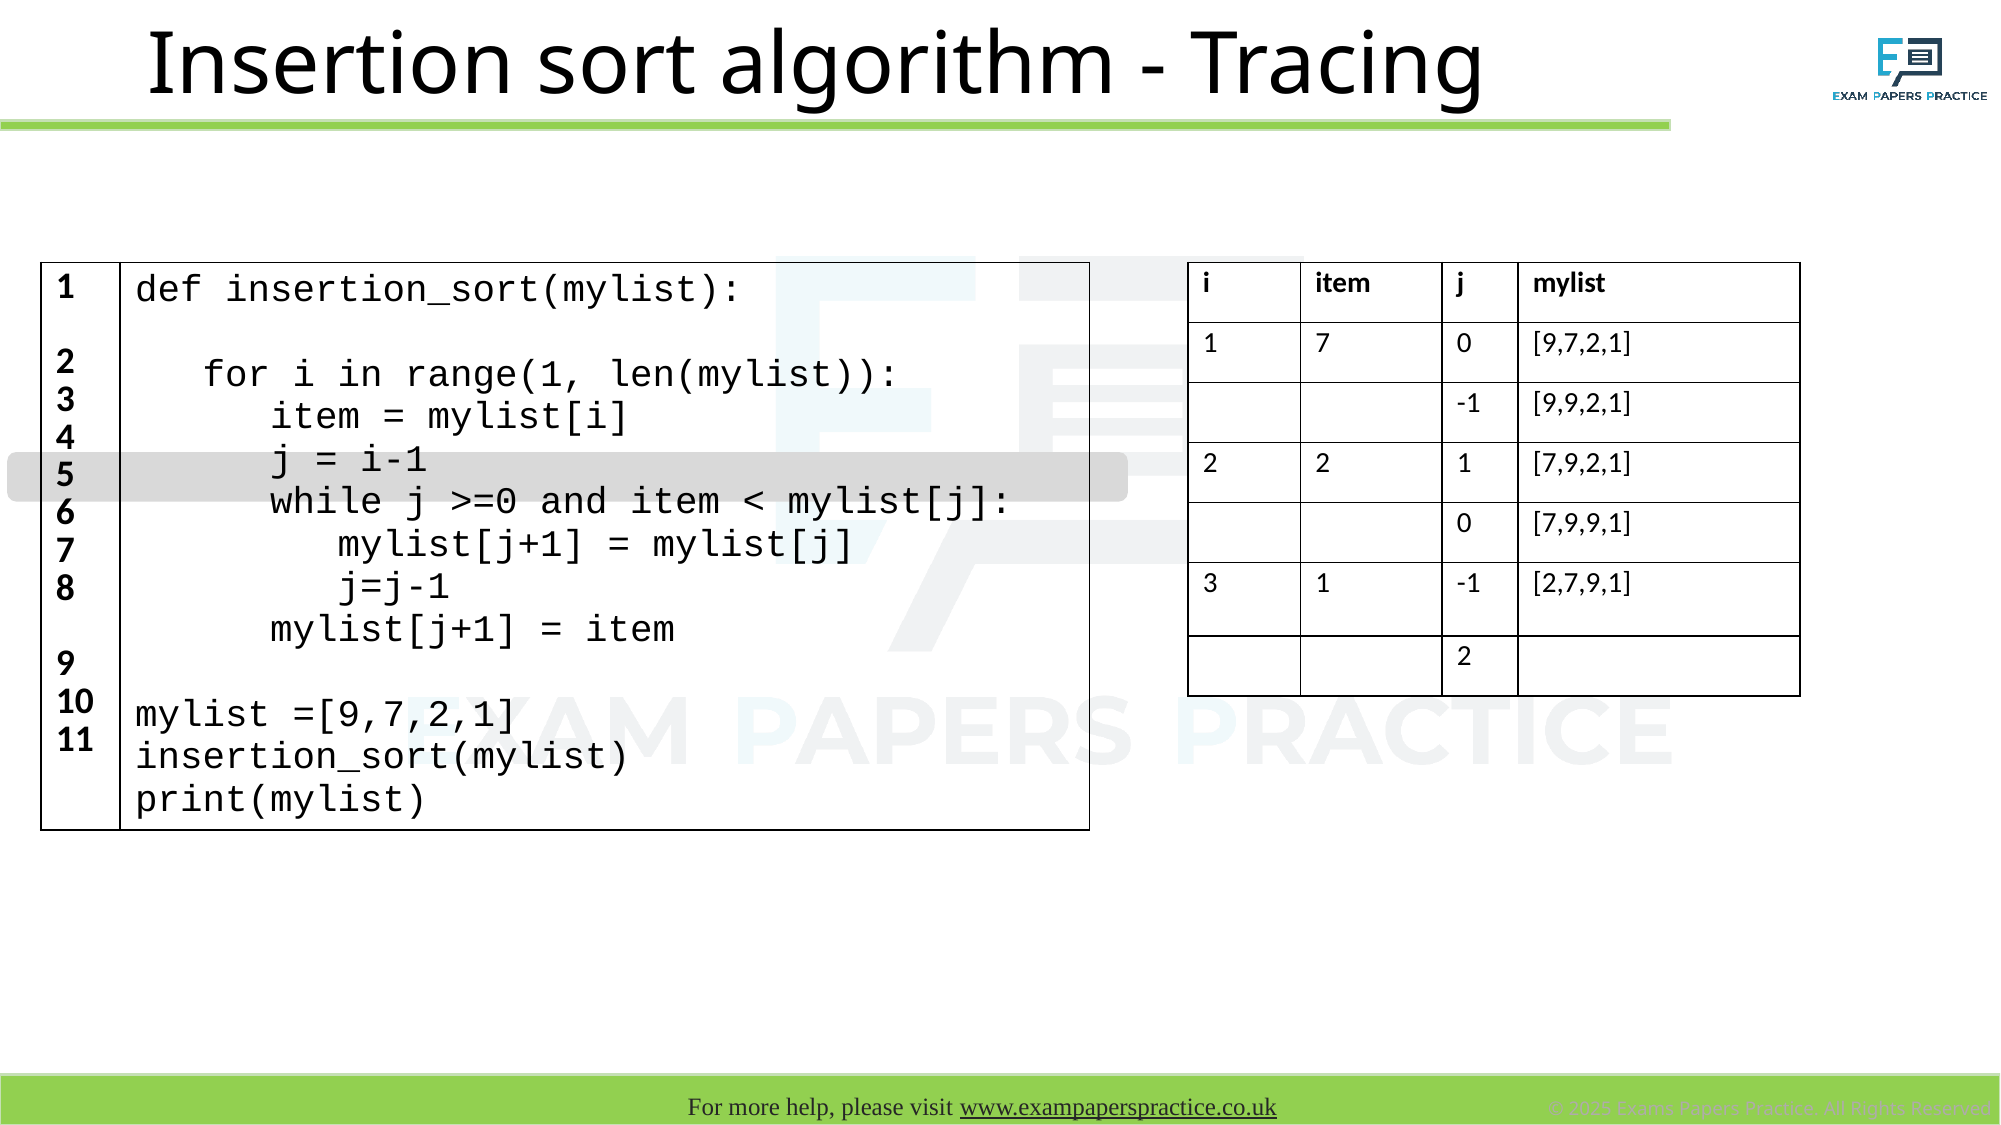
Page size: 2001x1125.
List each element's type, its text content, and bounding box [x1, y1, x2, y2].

table_cell [9,7,2,1] [1519, 323, 1799, 382]
table_cell 3 [1189, 563, 1300, 635]
text_box [7, 452, 40, 502]
table_cell [7,9,9,1] [1519, 503, 1799, 562]
table_cell [1301, 637, 1441, 695]
table_cell 1 [1189, 323, 1300, 382]
table_cell [1301, 383, 1441, 442]
table_header item [1301, 263, 1441, 322]
table_header mylist [1519, 263, 1799, 322]
table_cell 0 [1443, 323, 1517, 382]
table_cell 1 [1443, 443, 1517, 502]
table_cell 0 [1443, 503, 1517, 562]
table_cell -1 [1443, 563, 1517, 635]
table_header def insertion_sort(mylist): for i in range(1, len(mylist)): item = mylist[i] j = i-1 while j >=0 and item < mylist[j]: mylist[j+1] = mylist[j] j=j-1 mylist[j+1] = item mylist =[9,7,2,1] insertion_sort(mylist) print(mylist) [121, 263, 1089, 829]
table_cell 2 [1301, 443, 1441, 502]
table_header i [1189, 263, 1300, 322]
table_cell 2 [1189, 443, 1300, 502]
table_cell 1 [1301, 563, 1441, 635]
title Insertion sort algorithm - Tracing [132, 11, 1858, 121]
text_box [1090, 452, 1128, 502]
table_cell [1301, 503, 1441, 562]
table_header j [1443, 263, 1517, 322]
table_cell -1 [1443, 383, 1517, 442]
table_cell 2 [1443, 637, 1517, 695]
table_cell [2,7,9,1] [1519, 563, 1799, 635]
table_cell [1189, 503, 1300, 562]
table_header 1 2 3 4 5 6 7 8 9 10 11 [42, 263, 119, 829]
table_cell [1189, 383, 1300, 442]
table_cell 7 [1301, 323, 1441, 382]
table_cell [1519, 637, 1799, 695]
table_cell [7,9,2,1] [1519, 443, 1799, 502]
table_cell [1189, 637, 1300, 695]
table_cell [9,9,2,1] [1519, 383, 1799, 442]
